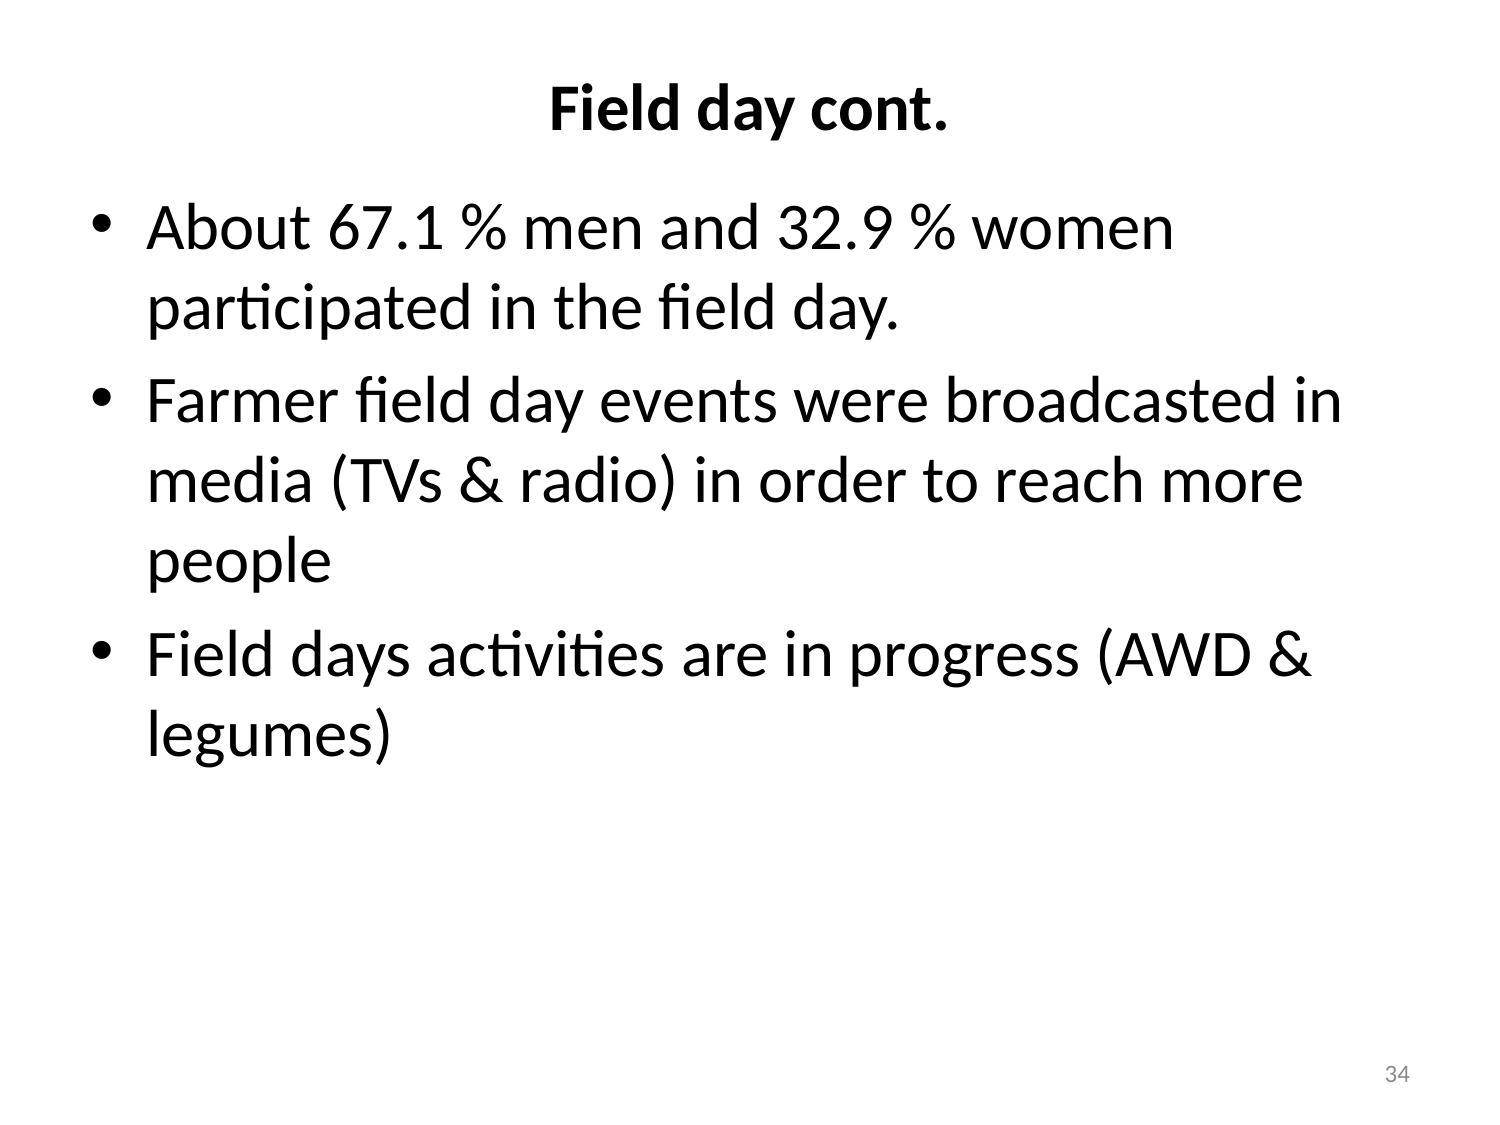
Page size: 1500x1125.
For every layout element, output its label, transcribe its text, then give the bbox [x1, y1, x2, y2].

title Field day cont. [75, 45, 1425, 163]
slide_number 34 [1074, 1042, 1425, 1103]
list About 67.1 % men and 32.9 % women participated in the field day. Farmer field day events were broadcasted in media (TVs & radio) in order to reach more people Field days activities are in progress (AWD & legumes) [75, 174, 1425, 1005]
